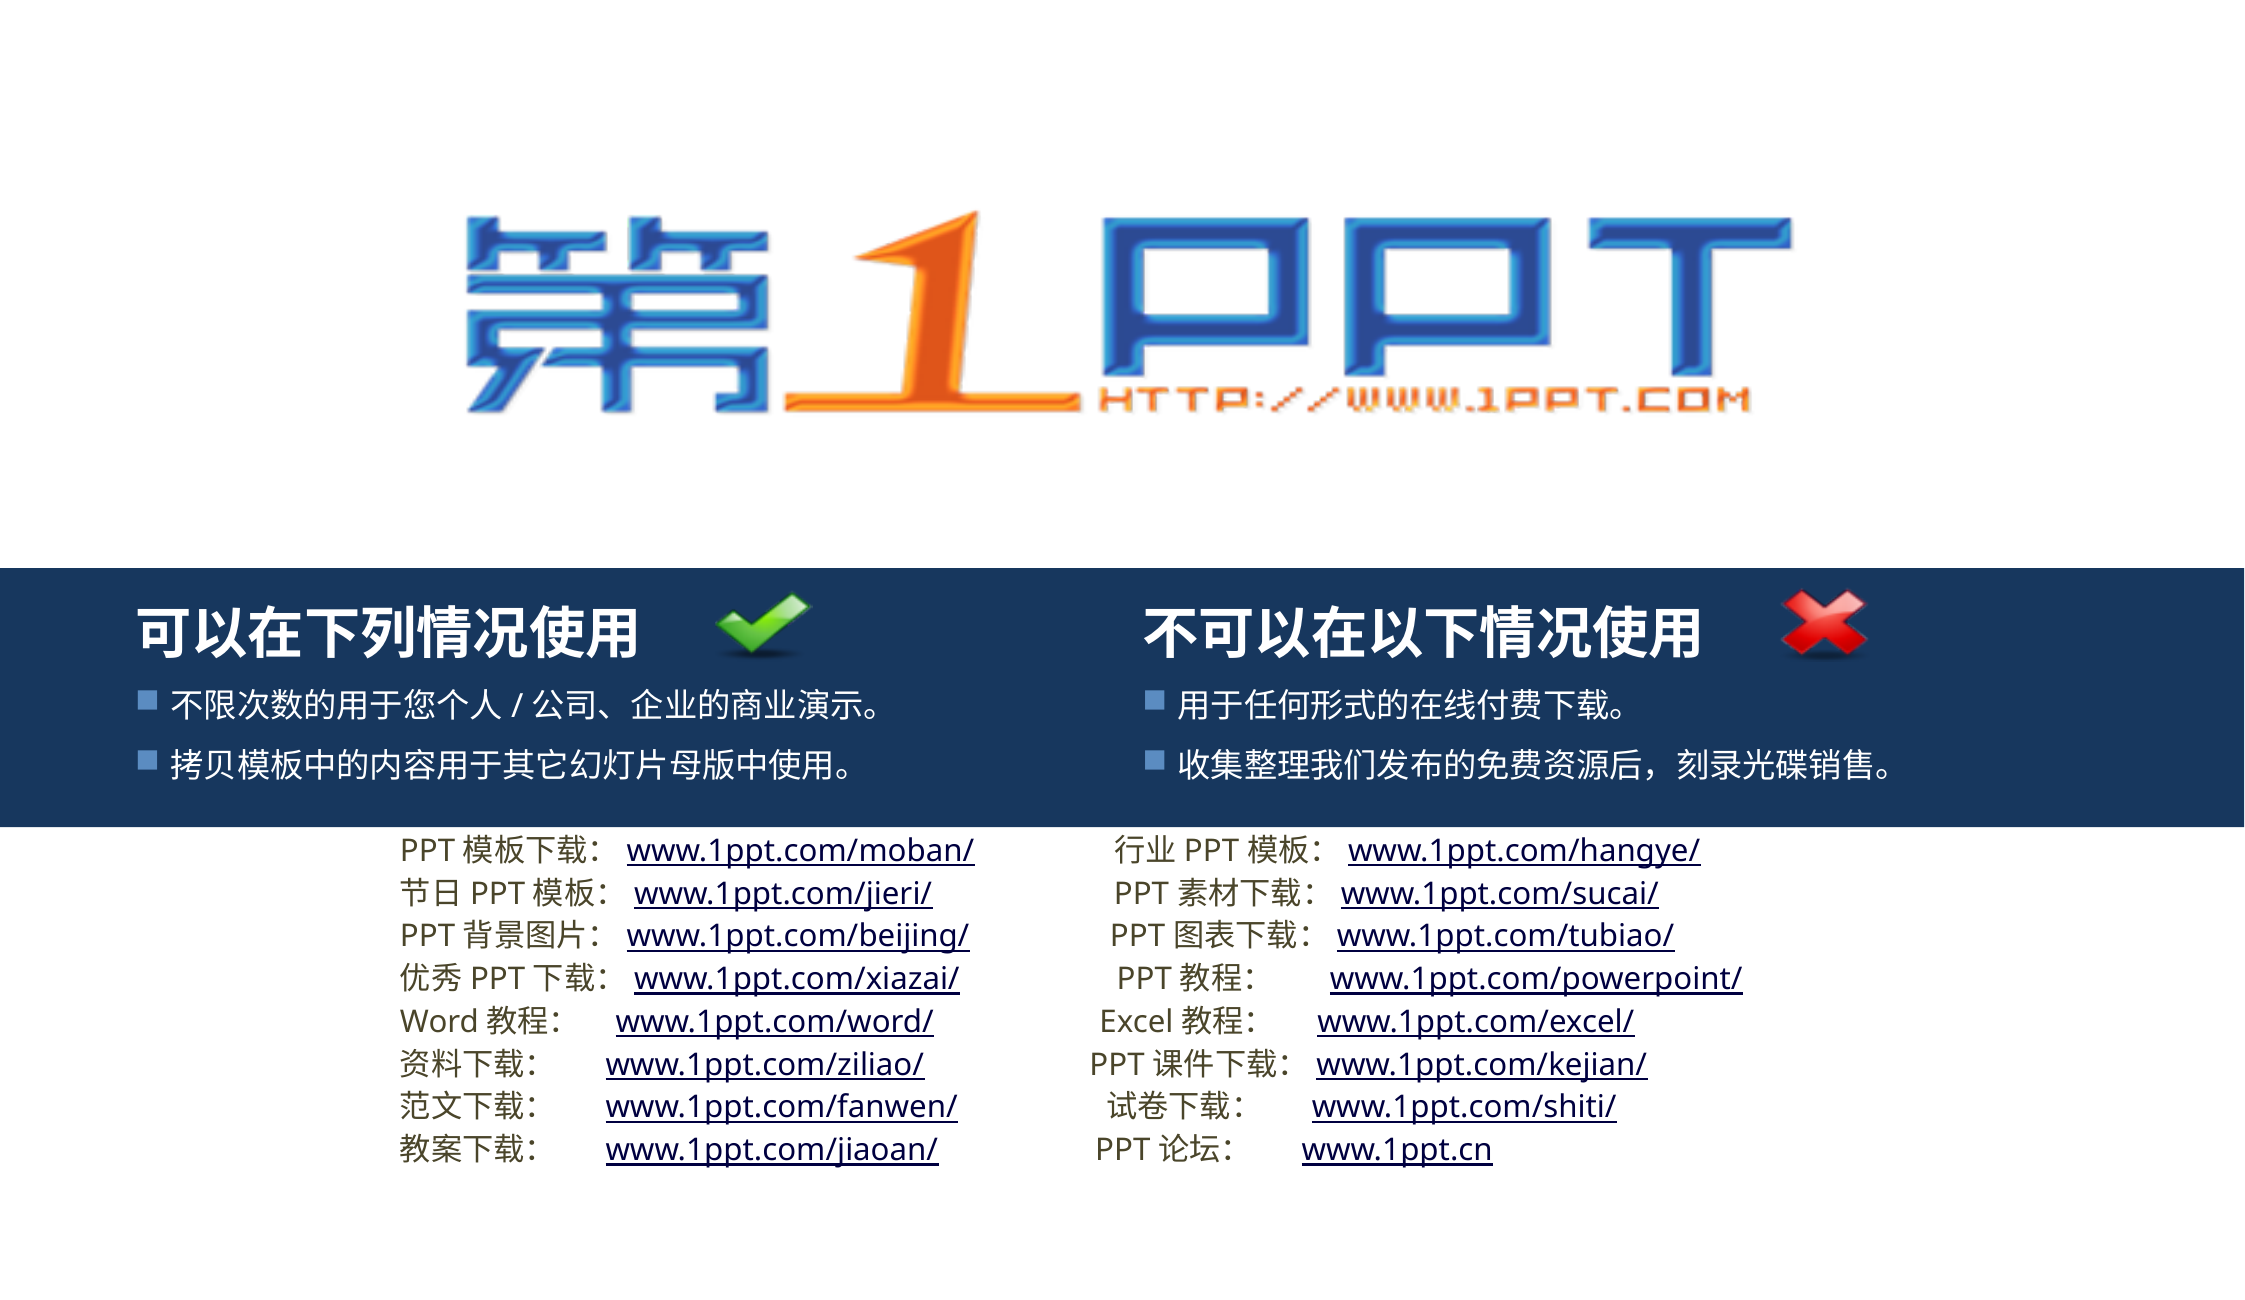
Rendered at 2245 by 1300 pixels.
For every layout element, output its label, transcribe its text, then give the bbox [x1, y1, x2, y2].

text_box PPT模板下载：www.1ppt.com/moban/ 行业PPT模板：www.1ppt.com/hangye/ 节日PPT模板：www.1ppt.com/jieri/ PPT素材下载：www.1ppt.com/sucai/ PPT背景图片：www.1ppt.com/beijing/ PPT图表下载：www.1ppt.com/tubiao/ 优秀PPT下载：www.1ppt.com/xiazai/ PPT教程： www.1ppt.com/powerpoint/ Word教程： www.1ppt.com/word/ Excel教程： www.1ppt.com/excel/ 资料下载： www.1ppt.com/ziliao/ PPT课件下载：www.1ppt.com/kejian/ 范文下载： www.1ppt.com/fanwen/ 试卷下载： www.1ppt.com/shiti/ 教案下载： www.1ppt.com/jiaoan/ PPT论坛： www.1ppt.cn [378, 880, 1966, 1164]
picture [201, 59, 2095, 569]
text_box 可以在下列情况使用 不限次数的用于您个人/公司、企业的商业演示。 拷贝模板中的内容用于其它幻灯片母版中使用。 [114, 586, 1123, 894]
picture [1775, 586, 1873, 662]
text_box 不可以在以下情况使用 用于任何形式的在线付费下载。 收集整理我们发布的免费资源后，刻录光碟销售。 [1122, 586, 2130, 880]
text_box [0, 568, 2245, 828]
picture [715, 586, 813, 662]
